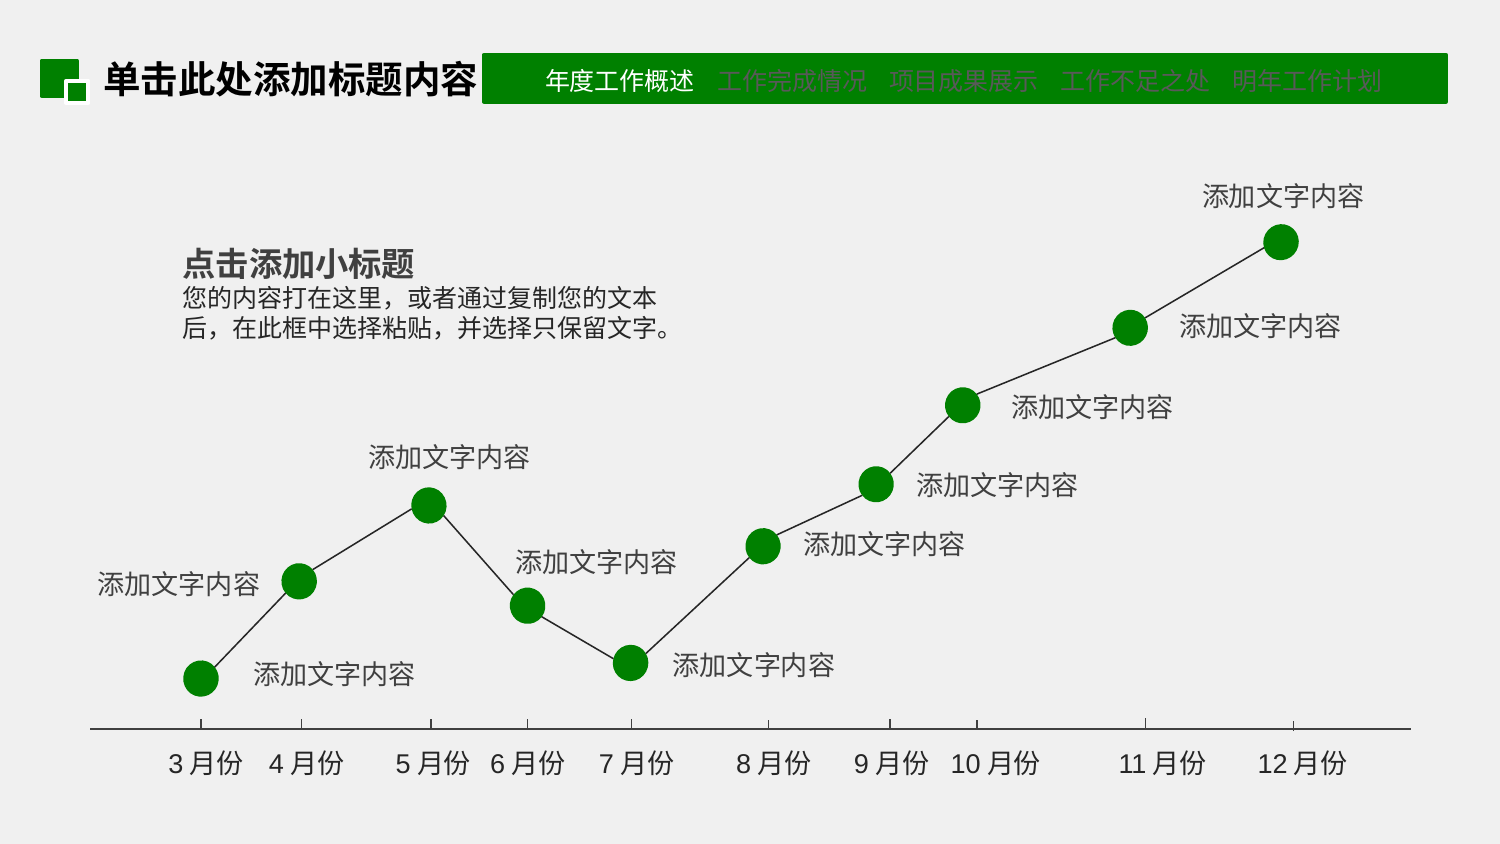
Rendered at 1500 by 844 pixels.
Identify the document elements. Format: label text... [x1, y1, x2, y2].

text_box 11月份 [1107, 741, 1219, 785]
text_box [279, 561, 319, 602]
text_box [1144, 247, 1265, 319]
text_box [976, 337, 1116, 395]
text_box [1261, 222, 1301, 263]
text_box 添加文字内容 [1190, 173, 1376, 218]
text_box [181, 658, 221, 699]
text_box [645, 557, 750, 654]
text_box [541, 616, 614, 659]
text_box 7月份 [587, 741, 686, 785]
text_box [507, 585, 548, 626]
text_box 12月份 [1246, 741, 1360, 785]
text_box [443, 515, 514, 595]
text_box 3月份 [157, 741, 256, 785]
text_box [611, 642, 651, 684]
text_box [776, 495, 863, 536]
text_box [889, 416, 949, 474]
text_box 添加文字内容 [791, 521, 977, 566]
text_box 添加文字内容 [1000, 384, 1186, 429]
text_box 添加文字内容 [661, 642, 847, 687]
text_box [943, 385, 983, 426]
text_box 添加文字内容 [1168, 303, 1353, 348]
text_box [1110, 307, 1151, 348]
text_box 8月份 [724, 741, 823, 785]
text_box 点击添加小标题 您的内容打在这里，或者通过复制您的文本后，在此框中选择粘贴，并选择只保留文字。 [171, 197, 691, 349]
text_box 9月份 [842, 741, 939, 785]
text_box 6月份 [478, 741, 577, 785]
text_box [89, 718, 1412, 732]
text_box [409, 485, 449, 526]
text_box [743, 526, 783, 567]
text_box 添加文字内容 [905, 462, 1091, 507]
text_box 5月份 [384, 741, 478, 785]
text_box 添加文字内容 [356, 434, 542, 478]
text_box 添加文字内容 [86, 561, 272, 606]
text_box 添加文字内容 [242, 652, 427, 696]
text_box 单击此处添加标题内容 [88, 48, 680, 108]
text_box [856, 464, 896, 505]
text_box 4月份 [257, 741, 356, 785]
text_box 添加文字内容 [518, 539, 689, 584]
text_box 10月份 [939, 741, 1053, 785]
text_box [214, 592, 286, 668]
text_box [312, 508, 412, 570]
